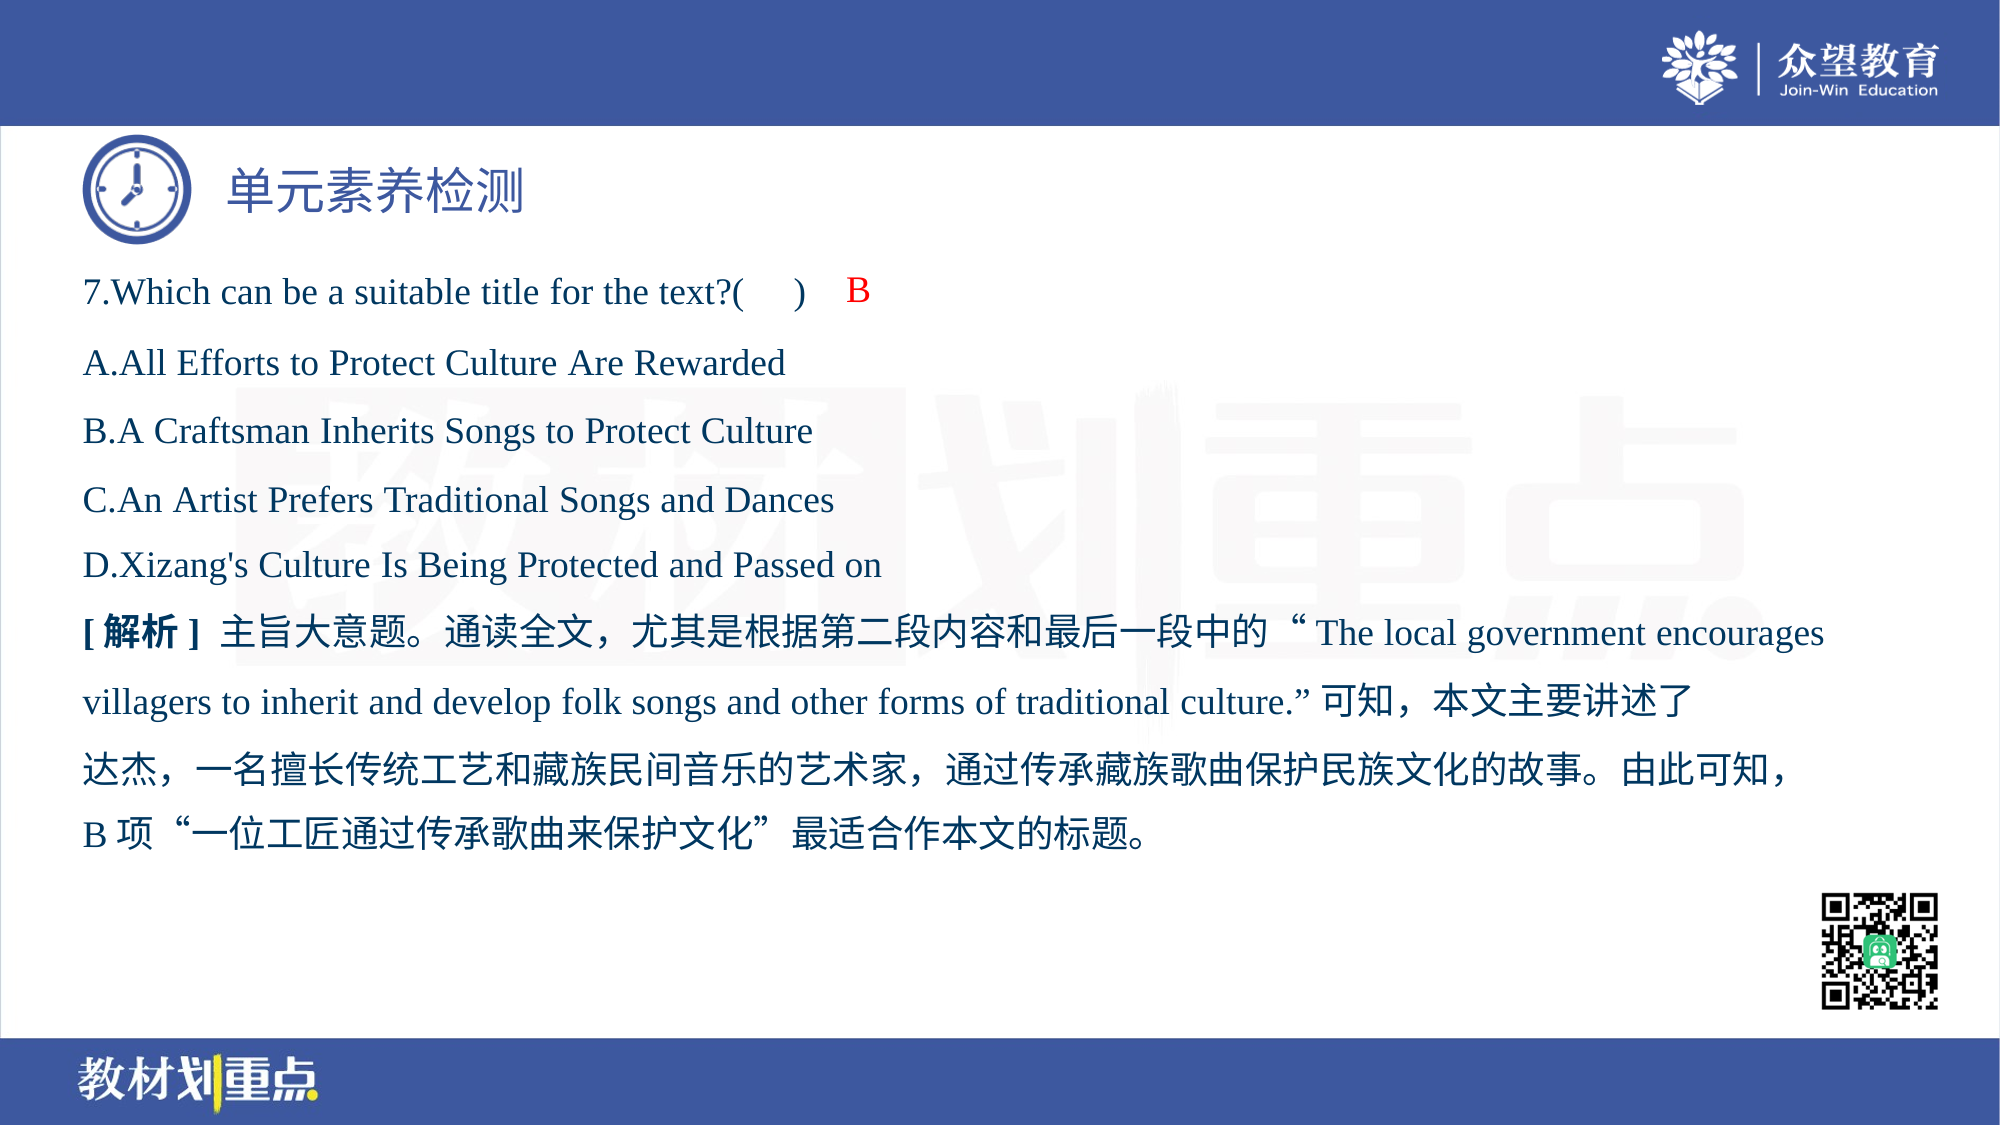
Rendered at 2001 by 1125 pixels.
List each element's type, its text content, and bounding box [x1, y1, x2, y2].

text_box B [832, 245, 885, 304]
picture [0, 0, 2000, 1125]
text_box A.All Efforts to Protect Culture Are Rewarded B.A Craftsman Inherits Songs to Protect Culture C.An Artist Prefers Traditional Songs and Dances D.Xizang's Culture Is Being Protected and Passed on [82, 313, 1817, 578]
text_box [解析] 主旨大意题。通读全文，尤其是根据第二段内容和最后一段中的“The local government encourages villagers to inherit and develop folk songs and other forms of traditional culture.”可知，本文主要讲述了 达杰，一名擅长传统工艺和藏族民间音乐的艺术家，通过传承藏族歌曲保护民族文化的故事。由此可知， B项“一位工匠通过传承歌曲来保护文化”最适合作本文的标题。 [82, 584, 1817, 849]
text_box 7.Which can be a suitable title for the text?( ) [82, 247, 1817, 306]
